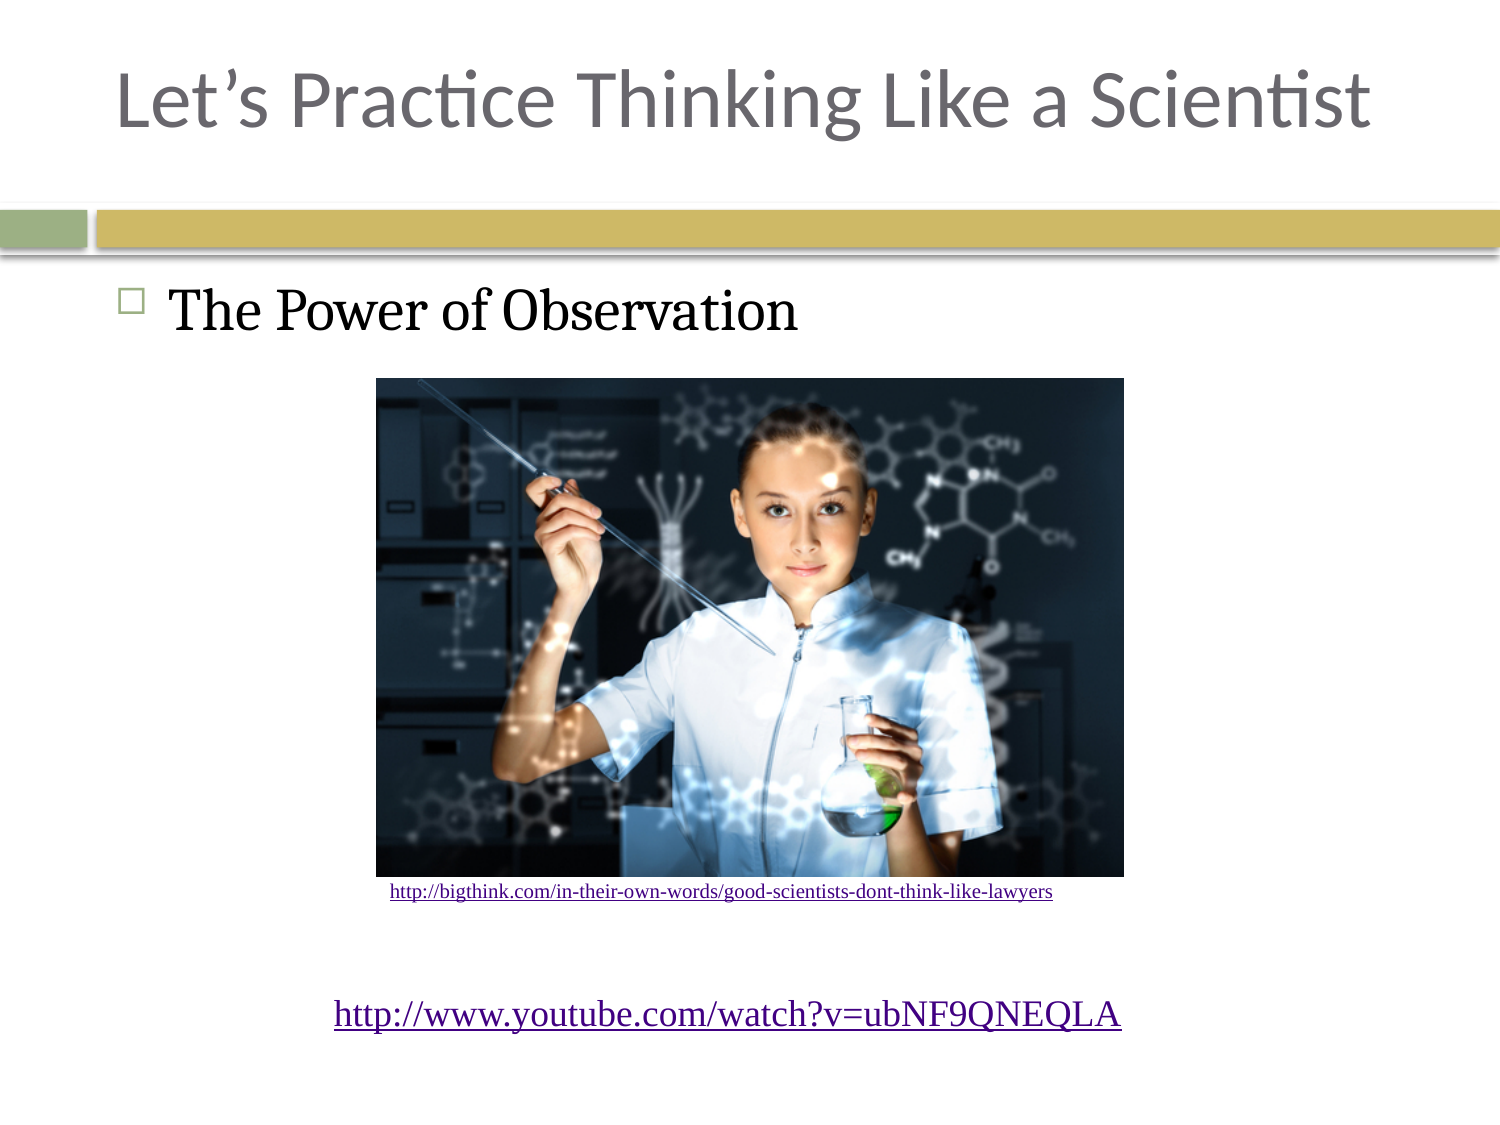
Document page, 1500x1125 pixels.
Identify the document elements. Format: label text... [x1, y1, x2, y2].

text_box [374, 377, 1126, 912]
title Let’s Practice Thinking Like a Scientist [100, 12, 1439, 176]
text_box http://www.youtube.com/watch?v=ubNF9QNEQLA [318, 981, 1170, 1042]
list The Power of Observation [100, 262, 1439, 369]
